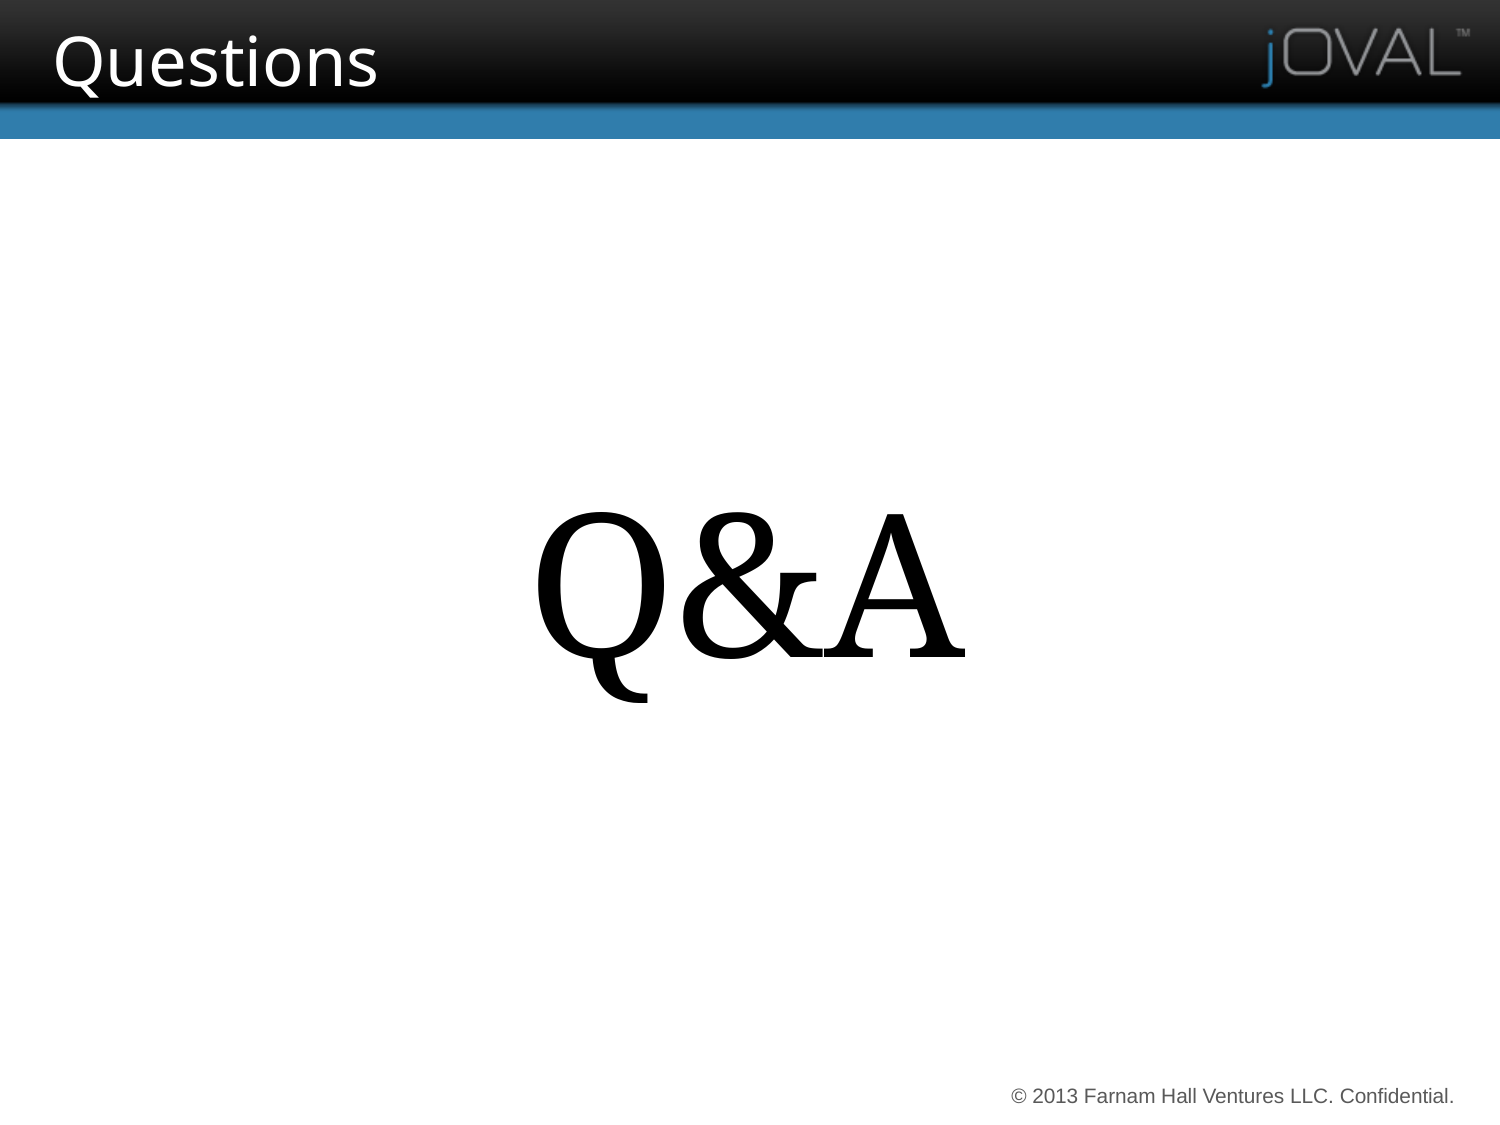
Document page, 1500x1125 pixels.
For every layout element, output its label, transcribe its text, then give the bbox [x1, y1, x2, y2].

footer © 2013 Farnam Hall Ventures LLC. Confidential. [75, 1074, 1475, 1113]
text_box Q&A [49, 449, 1445, 1001]
picture [0, 0, 1500, 139]
